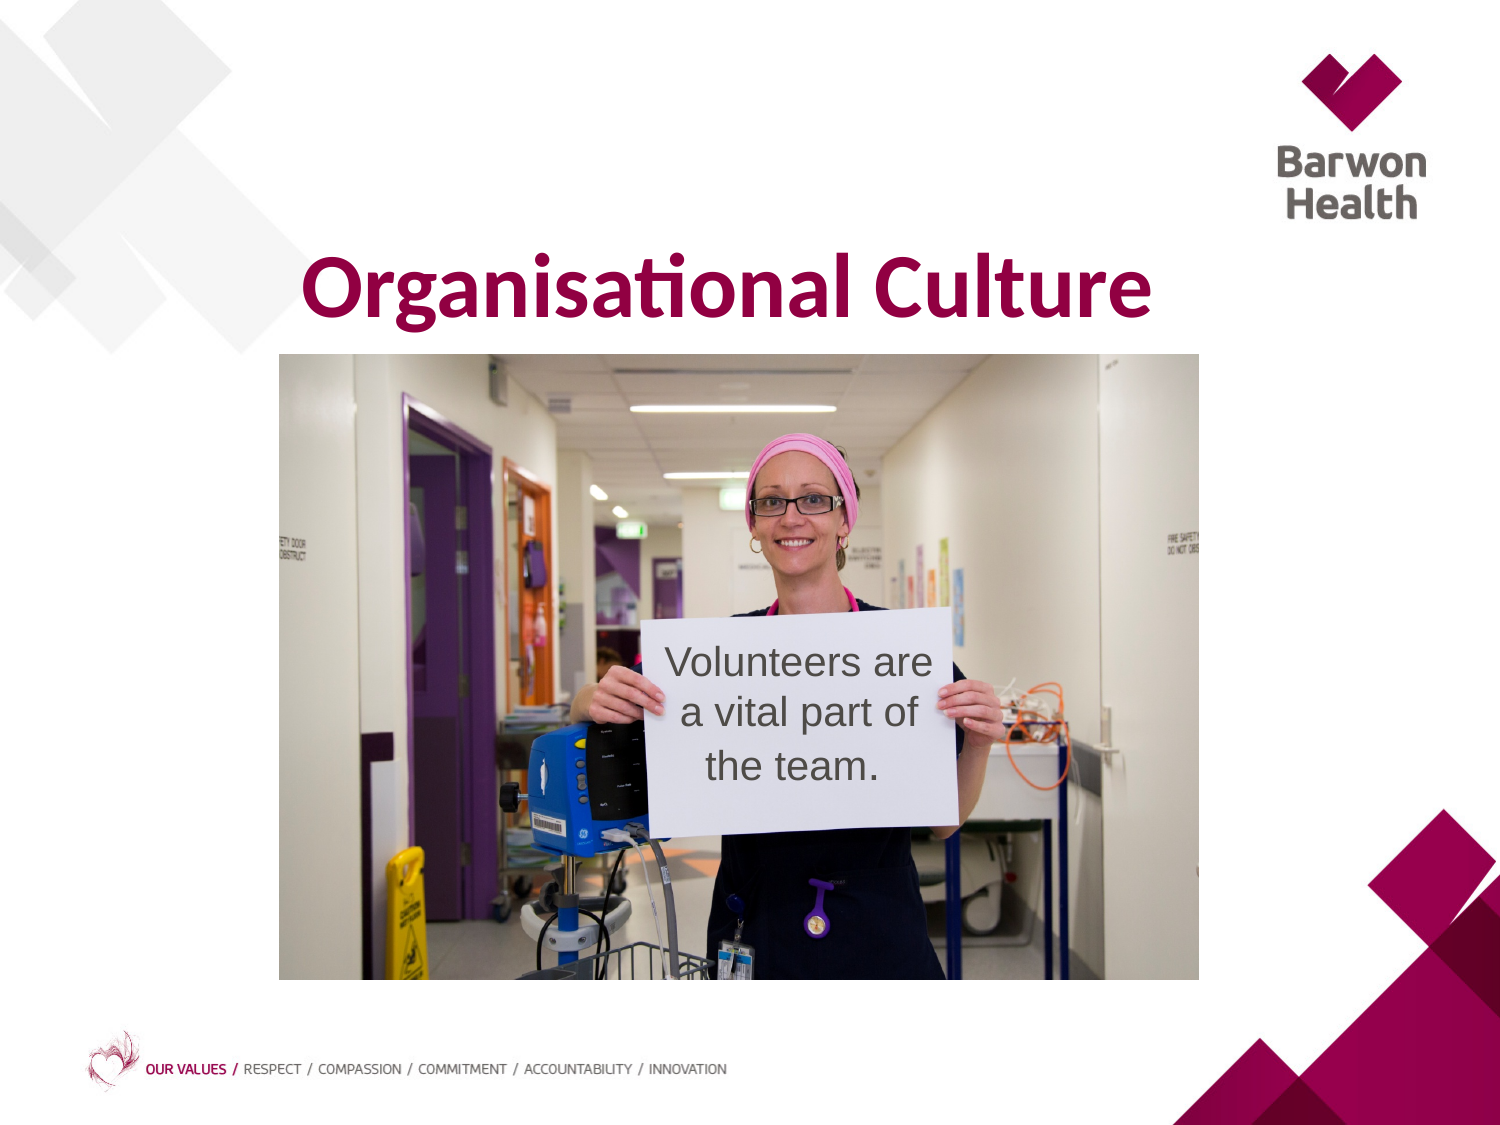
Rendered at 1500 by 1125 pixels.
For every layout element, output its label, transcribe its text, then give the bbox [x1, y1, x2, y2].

list Organisational Culture [90, 217, 1366, 956]
picture [0, 0, 1500, 1125]
